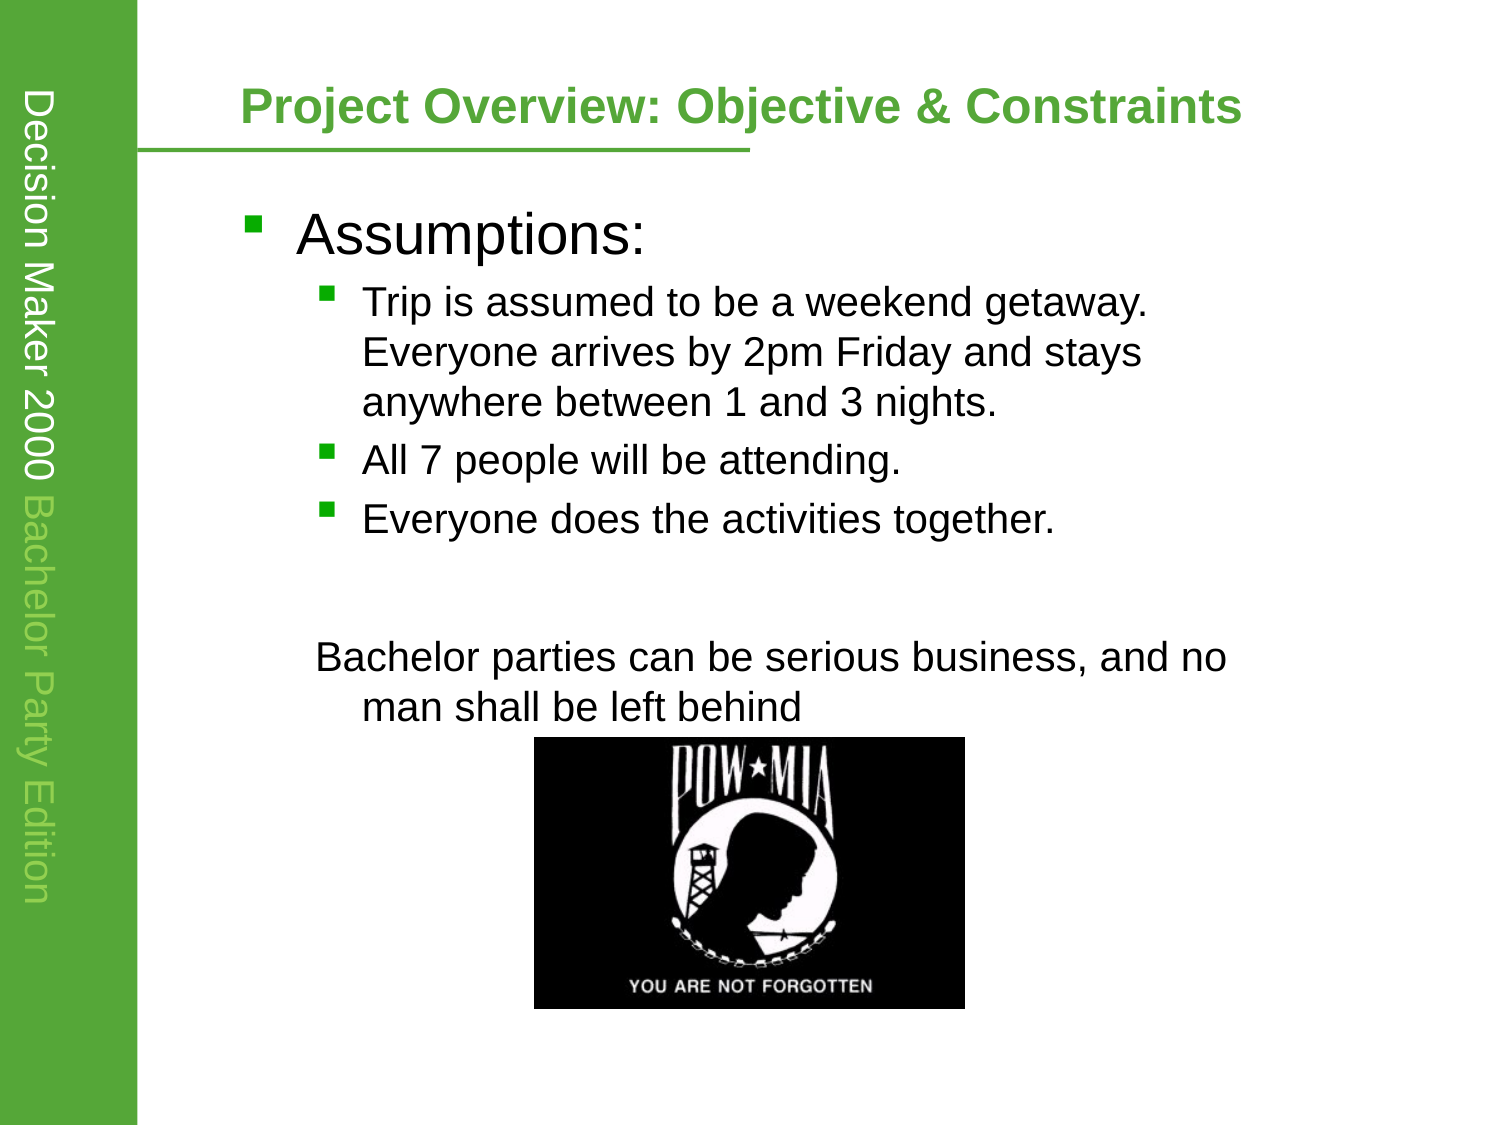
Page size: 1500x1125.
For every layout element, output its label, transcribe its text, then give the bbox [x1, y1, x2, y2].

list Assumptions: Trip is assumed to be a weekend getaway. Everyone arrives by 2pm Friday and stays anywhere between 1 and 3 nights. All 7 people will be attending. Everyone does the activities together. Bachelor parties can be serious business, and no man shall be left behind [224, 188, 1269, 1071]
picture [534, 737, 965, 1009]
title Project Overview: Objective & Constraints [224, 38, 1392, 169]
